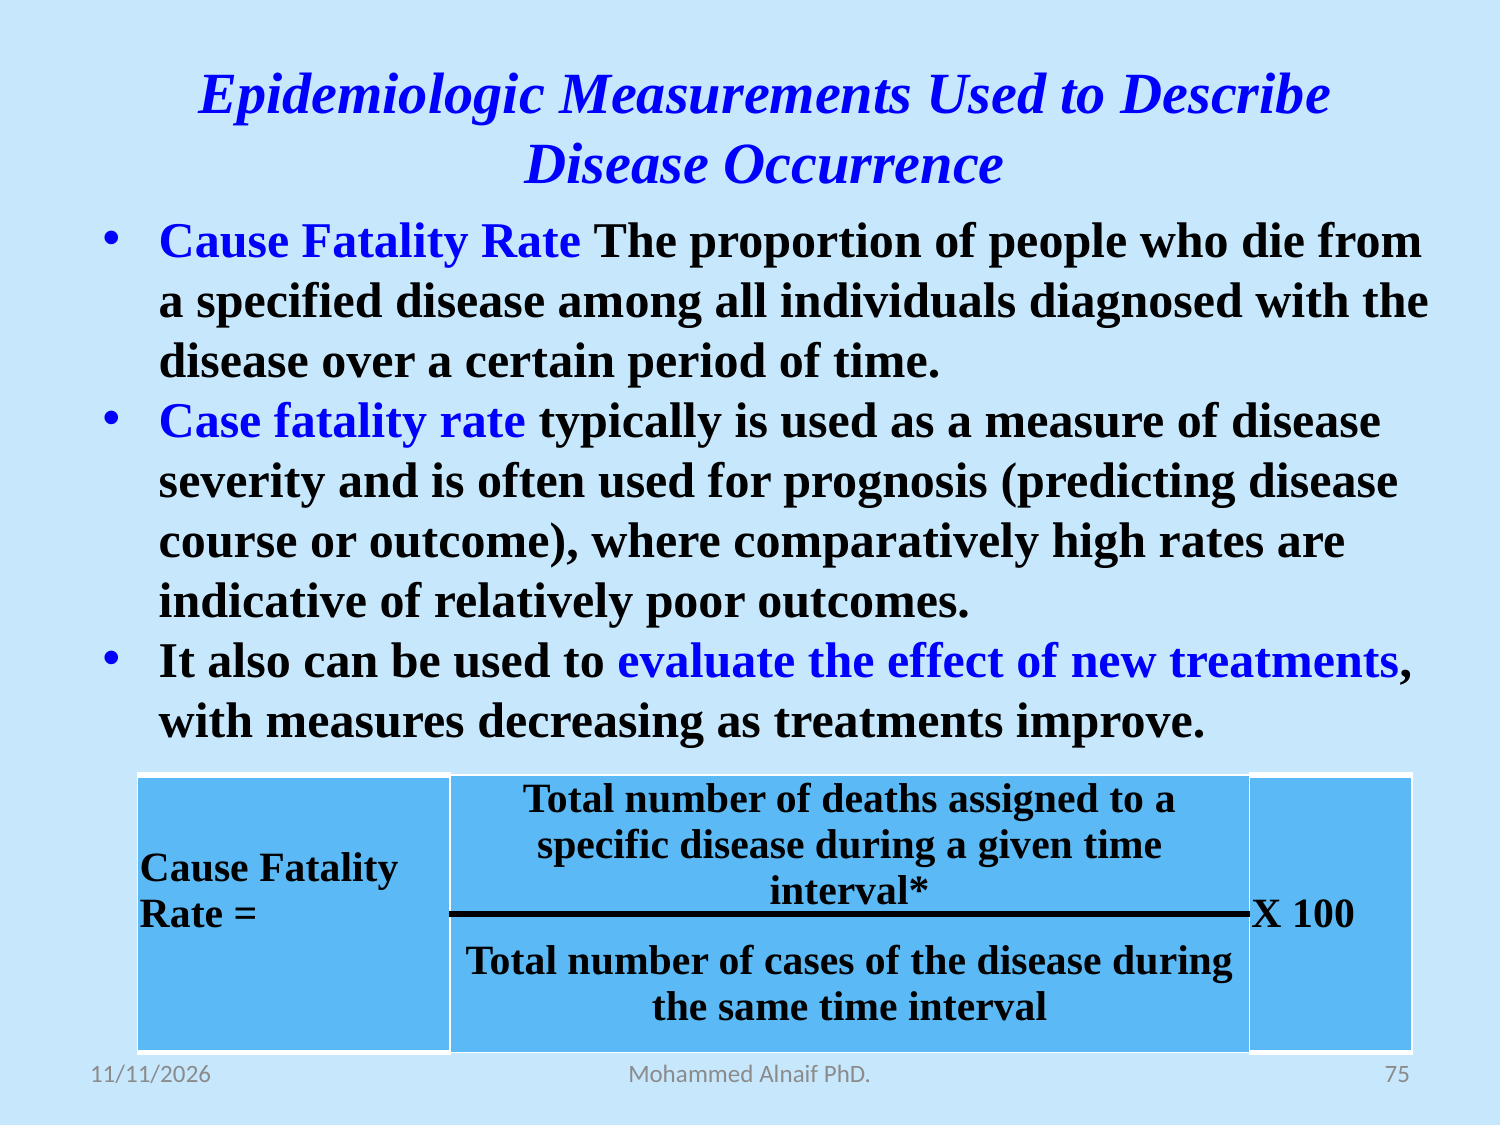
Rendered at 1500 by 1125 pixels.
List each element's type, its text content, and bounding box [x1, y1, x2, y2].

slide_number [75, 1042, 425, 1103]
title Epidemiologic Measurements Used to Describe Disease Occurrence [75, 50, 1425, 200]
table_header Total number of deaths assigned to a specific disease during a given time interval* [451, 776, 1249, 911]
subtitle Cause Fatality Rate The proportion of people who die from a specified disease among all individuals diagnosed with the disease over a certain period of time. Case fatality rate typically is used as a measure of disease severity and is often used for prognosis (predicting disease course or outcome), where comparatively high rates are indicative of relatively poor outcomes. It also can be used to evaluate the effect of new treatments, with measures decreasing as treatments improve. [87, 200, 1463, 1013]
table_header Cause Fatality Rate = [138, 778, 449, 1050]
table_header X 100 [1250, 778, 1411, 1042]
slide_number 75 [1074, 1042, 1425, 1103]
footer Mohammed Alnaif PhD. [512, 1042, 988, 1103]
table_cell Total number of cases of the disease during the same time interval [451, 917, 1249, 1052]
